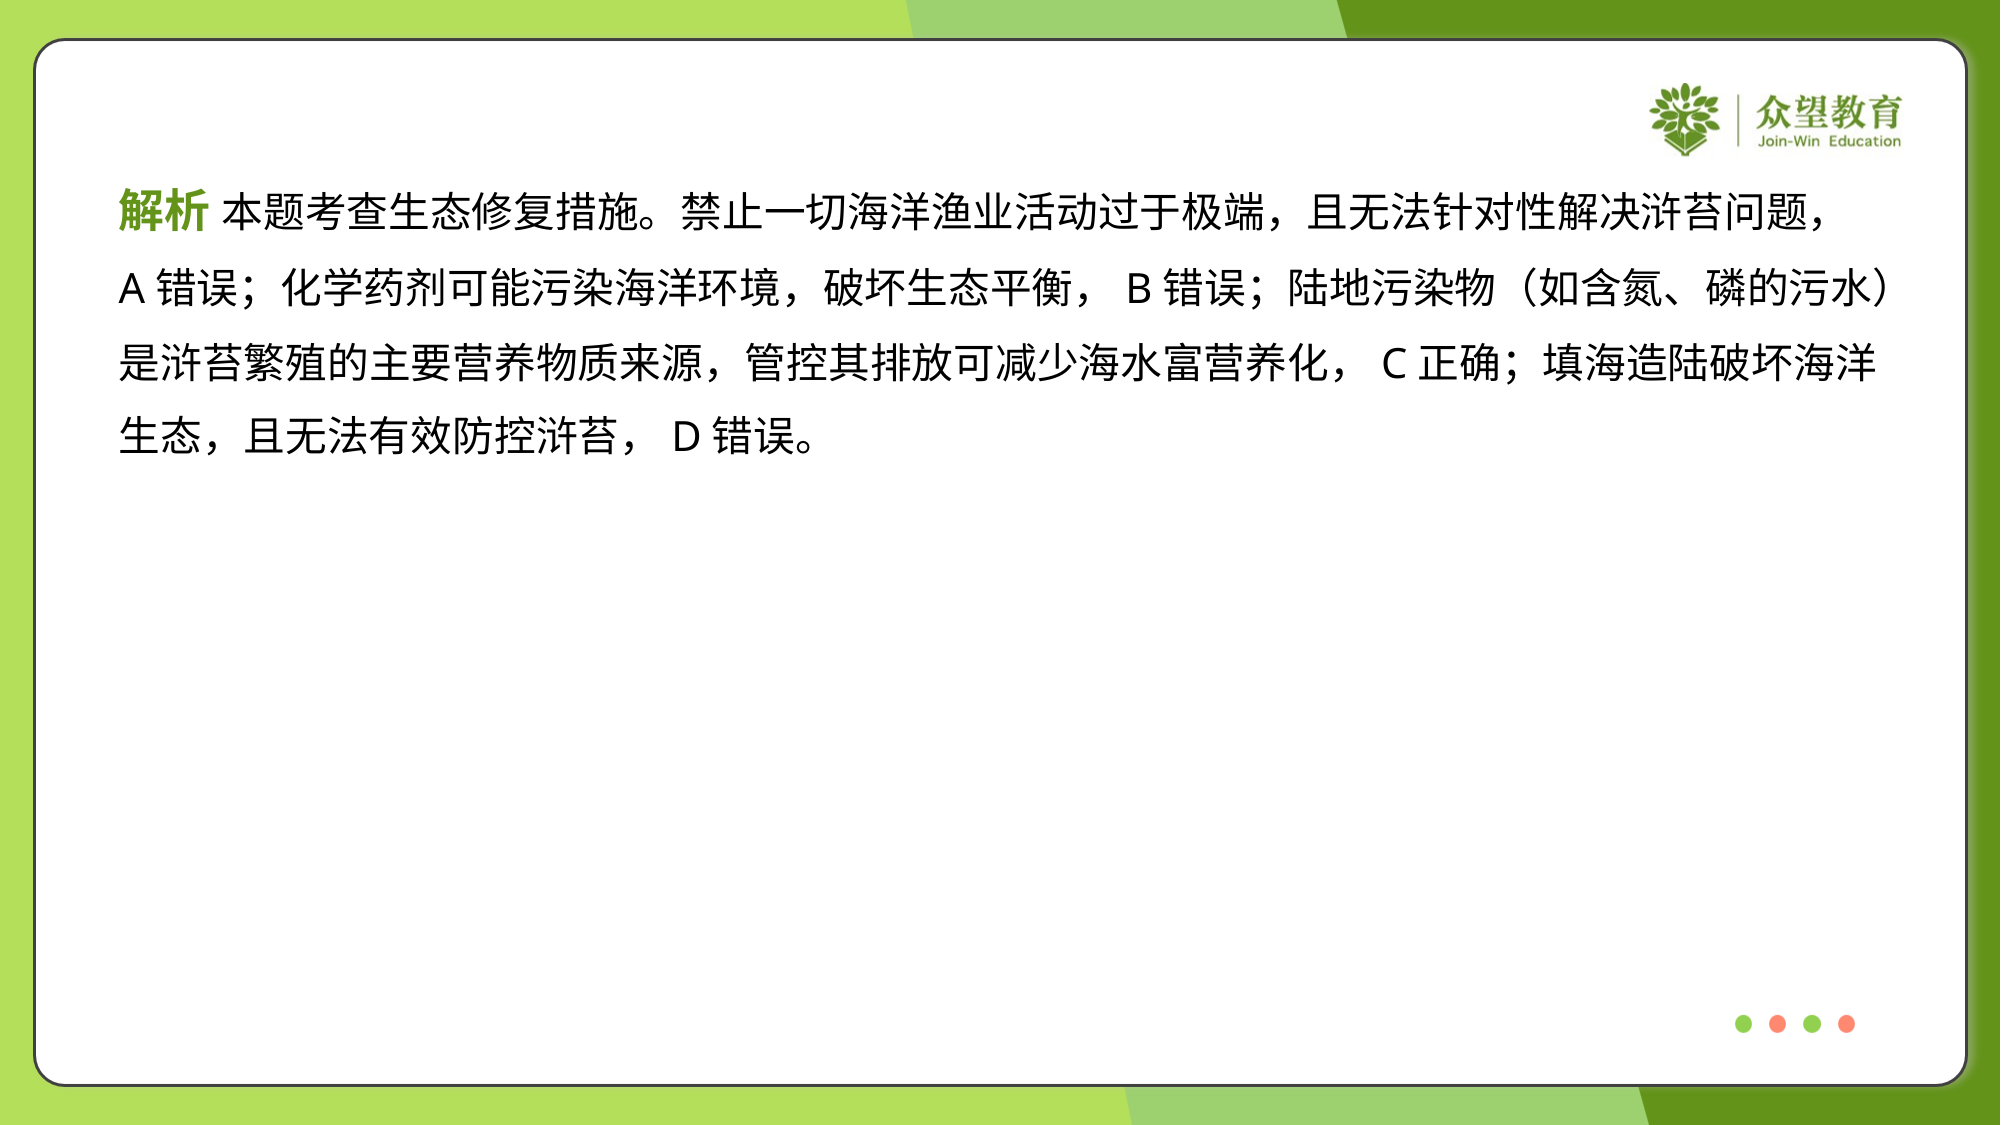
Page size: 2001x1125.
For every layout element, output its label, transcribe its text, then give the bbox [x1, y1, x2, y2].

picture [0, 0, 2000, 1125]
text_box 解析 本题考查生态修复措施。禁止一切海洋渔业活动过于极端，且无法针对性解决浒苔问题， A错误；化学药剂可能污染海洋环境，破坏生态平衡，B错误；陆地污染物（如含氮、磷的污水） 是浒苔繁殖的主要营养物质来源，管控其排放可减少海水富营养化，C正确；填海造陆破坏海洋 生态，且无法有效防控浒苔，D错误。 [118, 159, 1883, 452]
